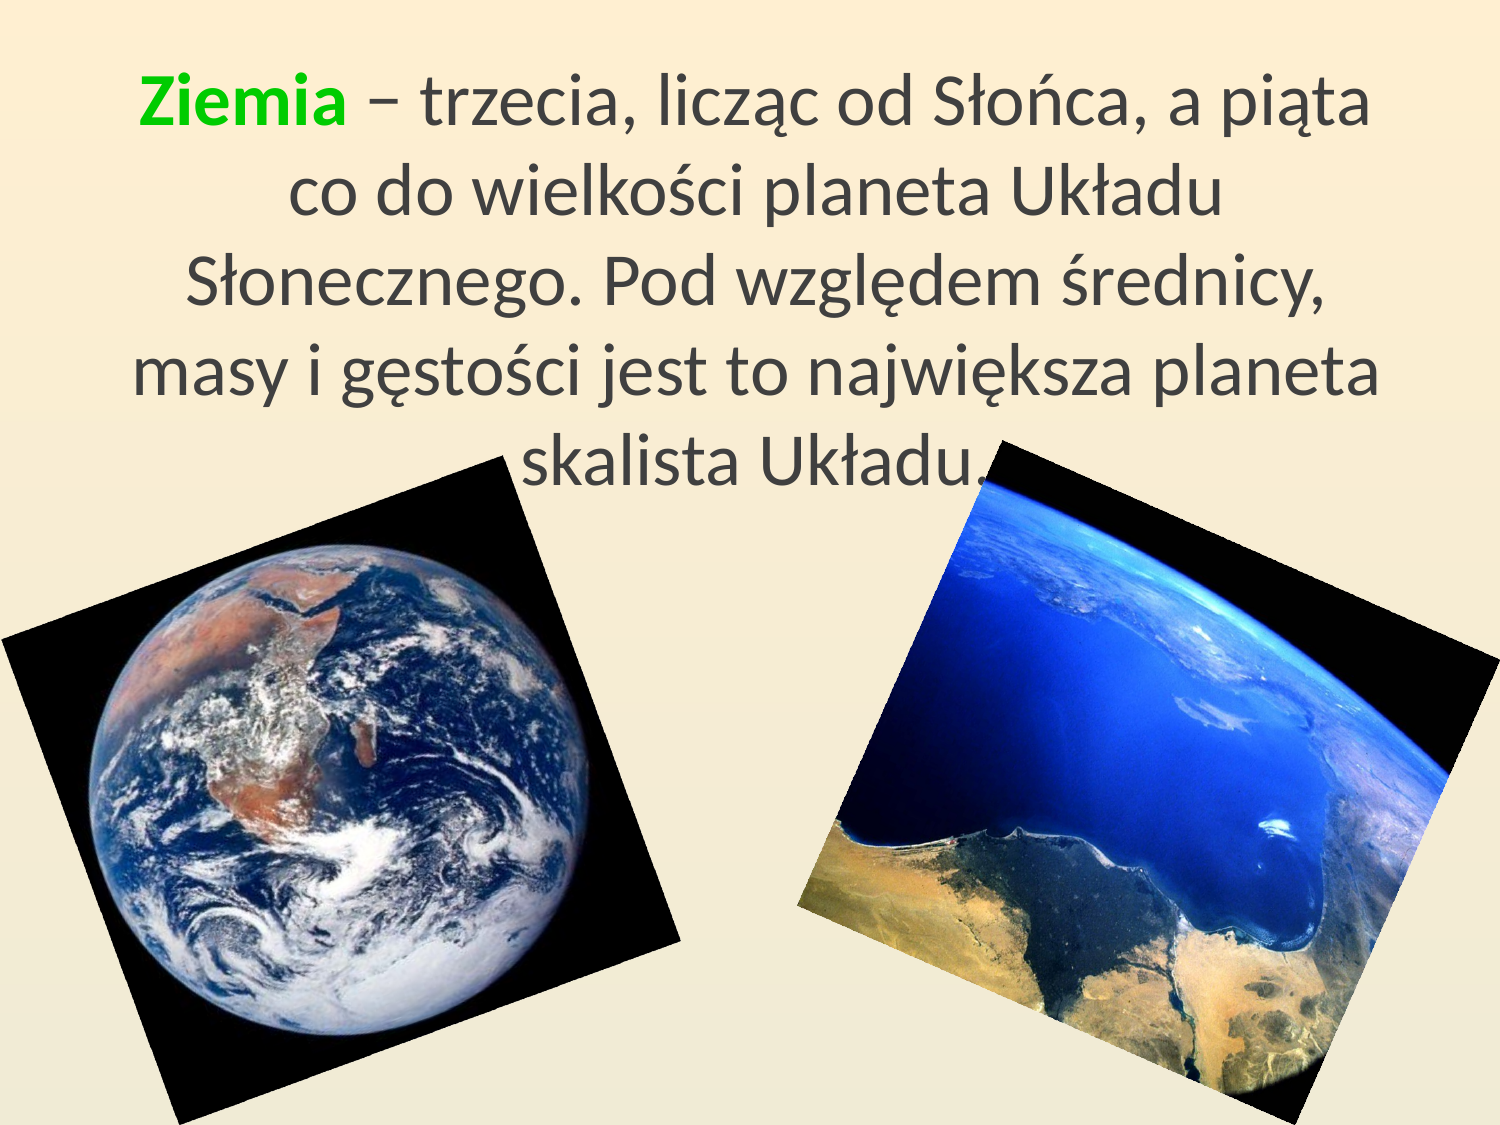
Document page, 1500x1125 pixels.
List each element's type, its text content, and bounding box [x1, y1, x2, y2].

picture [797, 441, 1499, 1124]
picture [2, 456, 680, 1124]
list Ziemia − trzecia, licząc od Słońca, a piąta co do wielkości planeta Układu Słonecznego. Pod względem średnicy, masy i gęstości jest to największa planeta skalista Układu. [88, 42, 1425, 696]
